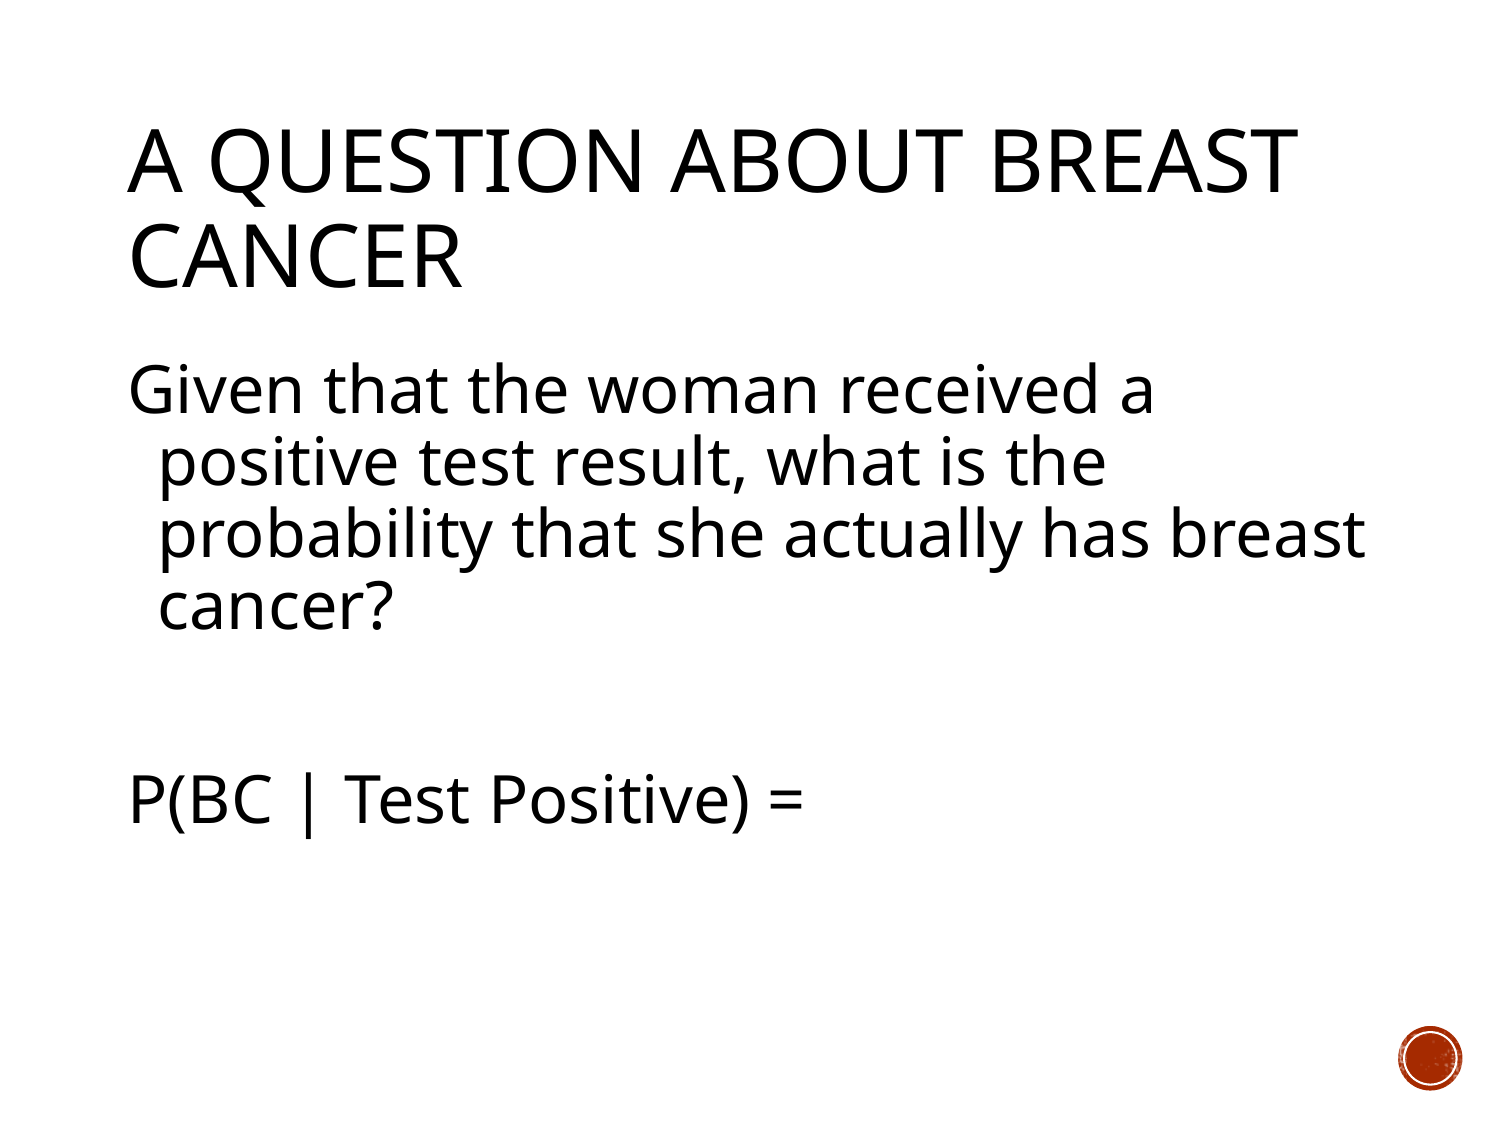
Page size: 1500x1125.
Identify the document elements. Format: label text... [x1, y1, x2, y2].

list Given that the woman received a positive test result, what is the probability that she actually has breast cancer? P(BC | Test Positive) = [112, 348, 1388, 1013]
title A Question About Breast Cancer [112, 79, 1388, 344]
